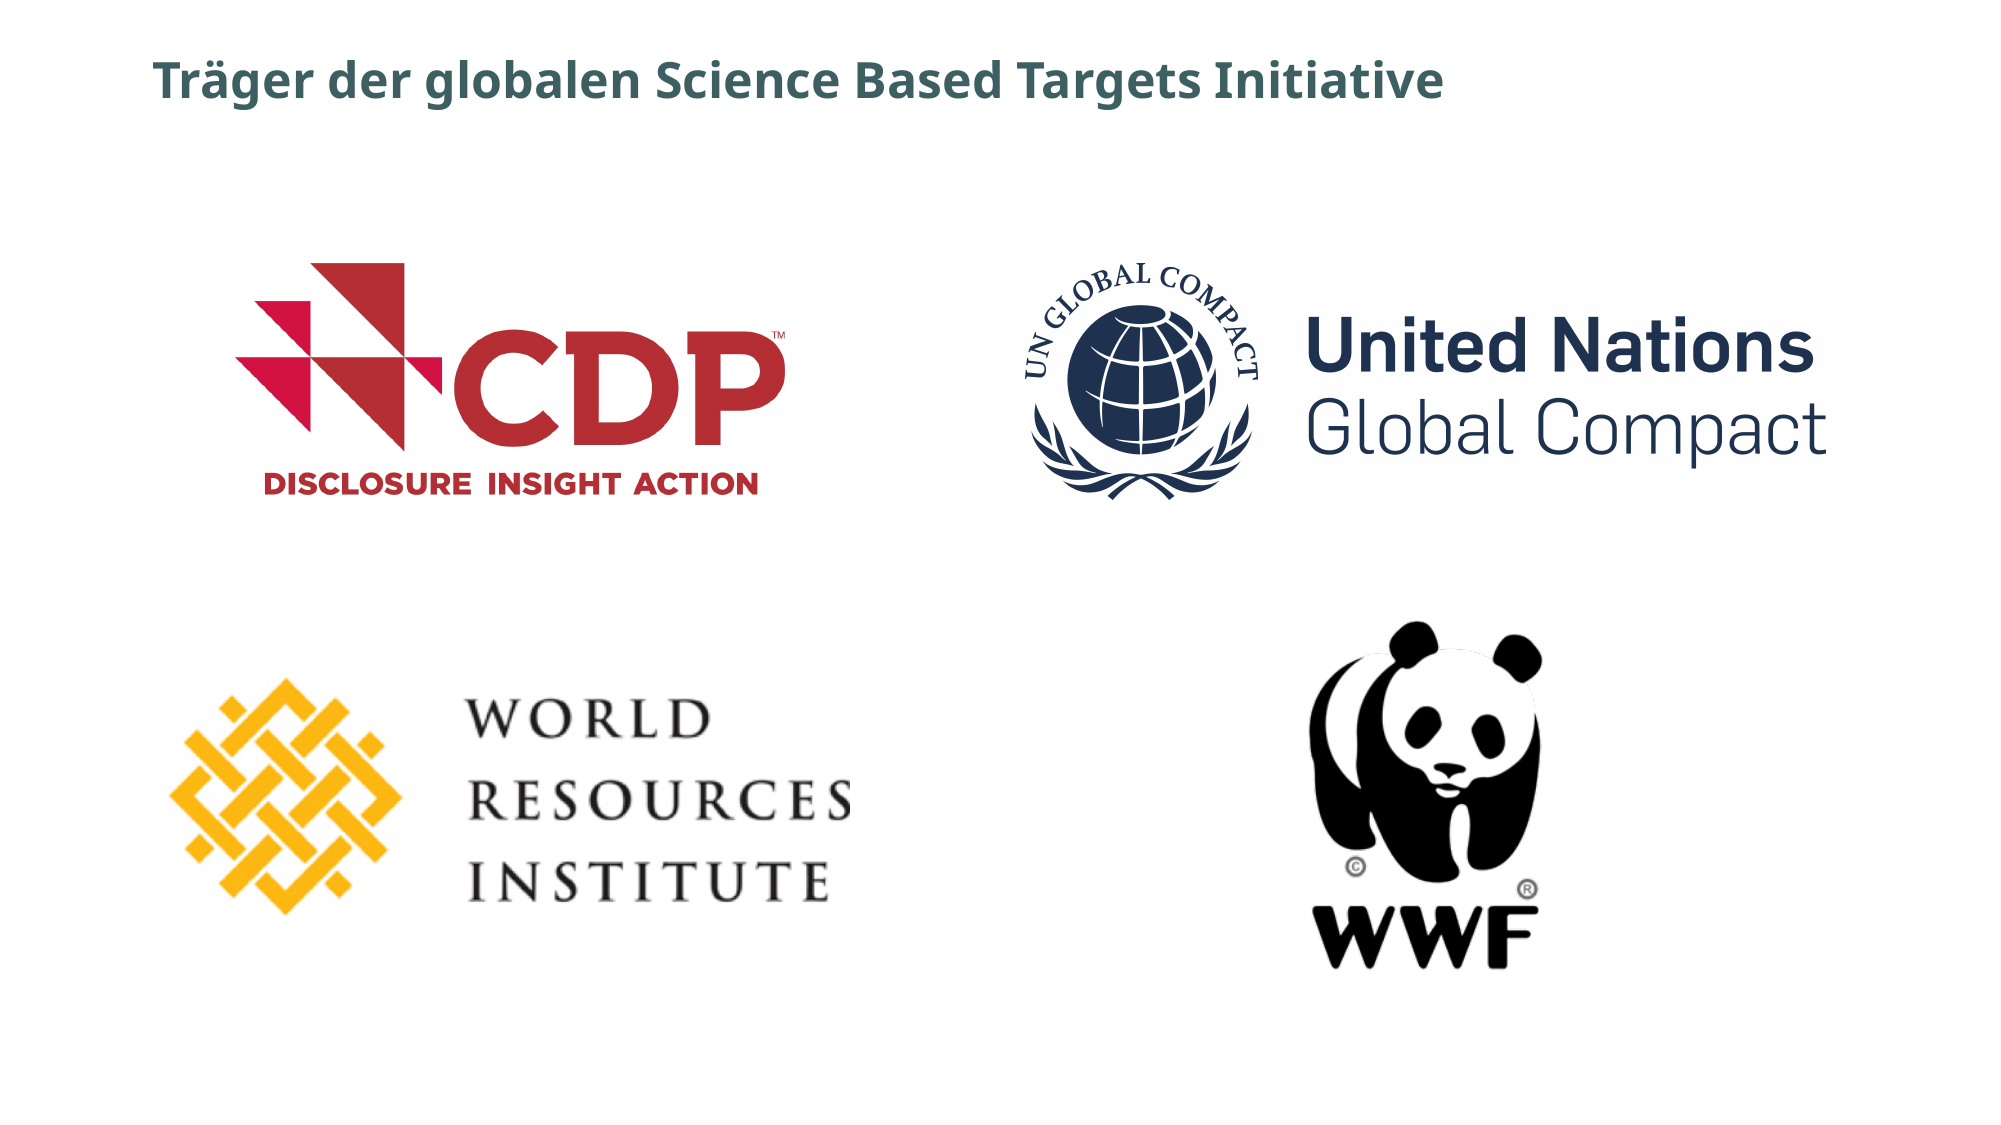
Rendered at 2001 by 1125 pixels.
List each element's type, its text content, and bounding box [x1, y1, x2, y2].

title Träger der globalen Science Based Targets Initiative [137, 26, 1863, 138]
picture [1307, 619, 1544, 974]
picture [235, 263, 785, 500]
picture [1025, 263, 1826, 500]
picture [169, 678, 850, 915]
